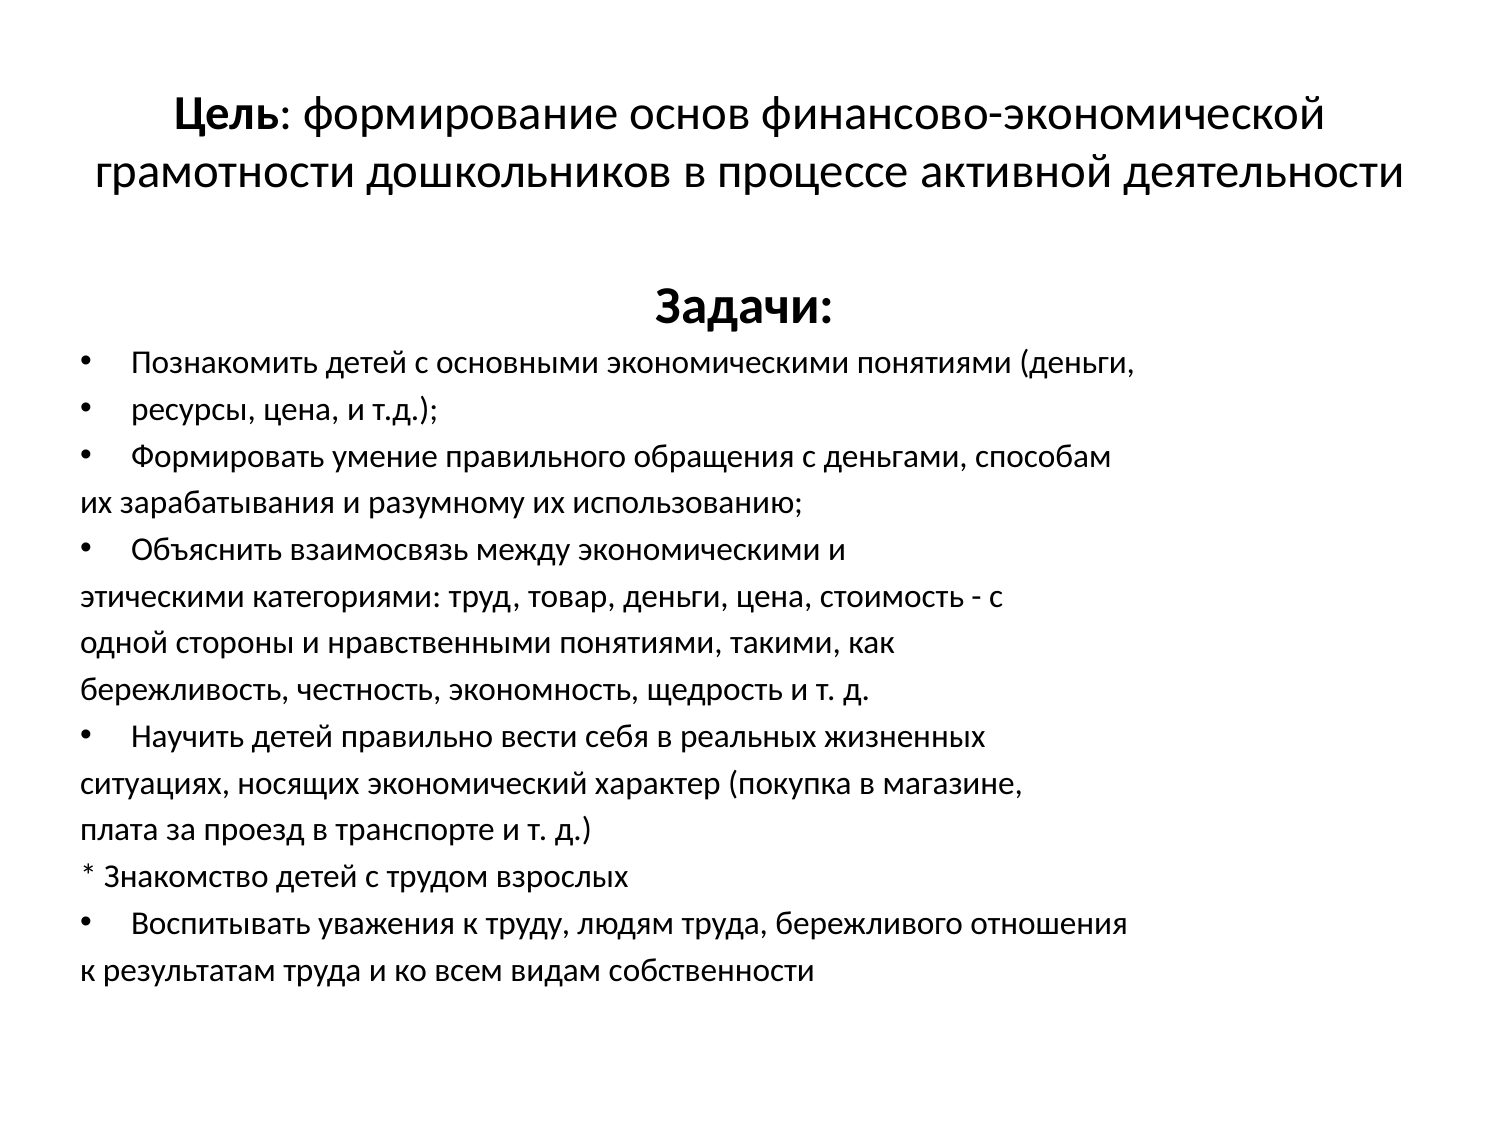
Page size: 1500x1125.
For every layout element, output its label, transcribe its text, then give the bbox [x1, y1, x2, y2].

list Задачи: Познакомить детей с основными экономическими понятиями (деньги, ресурсы, цена, и т.д.); Формировать умение правильного обращения с деньгами, способам их зарабатывания и разумному их использованию; Объяснить взаимосвязь между экономическими и этическими категориями: труд, товар, деньги, цена, стоимость - с одной стороны и нравственными понятиями, такими, как бережливость, честность, экономность, щедрость и т. д. Научить детей правильно вести себя в реальных жизненных ситуациях, носящих экономический характер (покупка в магазине, плата за проезд в транспорте и т. д.) * Знакомство детей с трудом взрослых Воспитывать уважения к труду, людям труда, бережливого отношения к результатам труда и ко всем видам собственности [64, 262, 1425, 1005]
title Цель: формирование основ финансово-экономической грамотности дошкольников в процессе активной деятельности [75, 45, 1425, 233]
